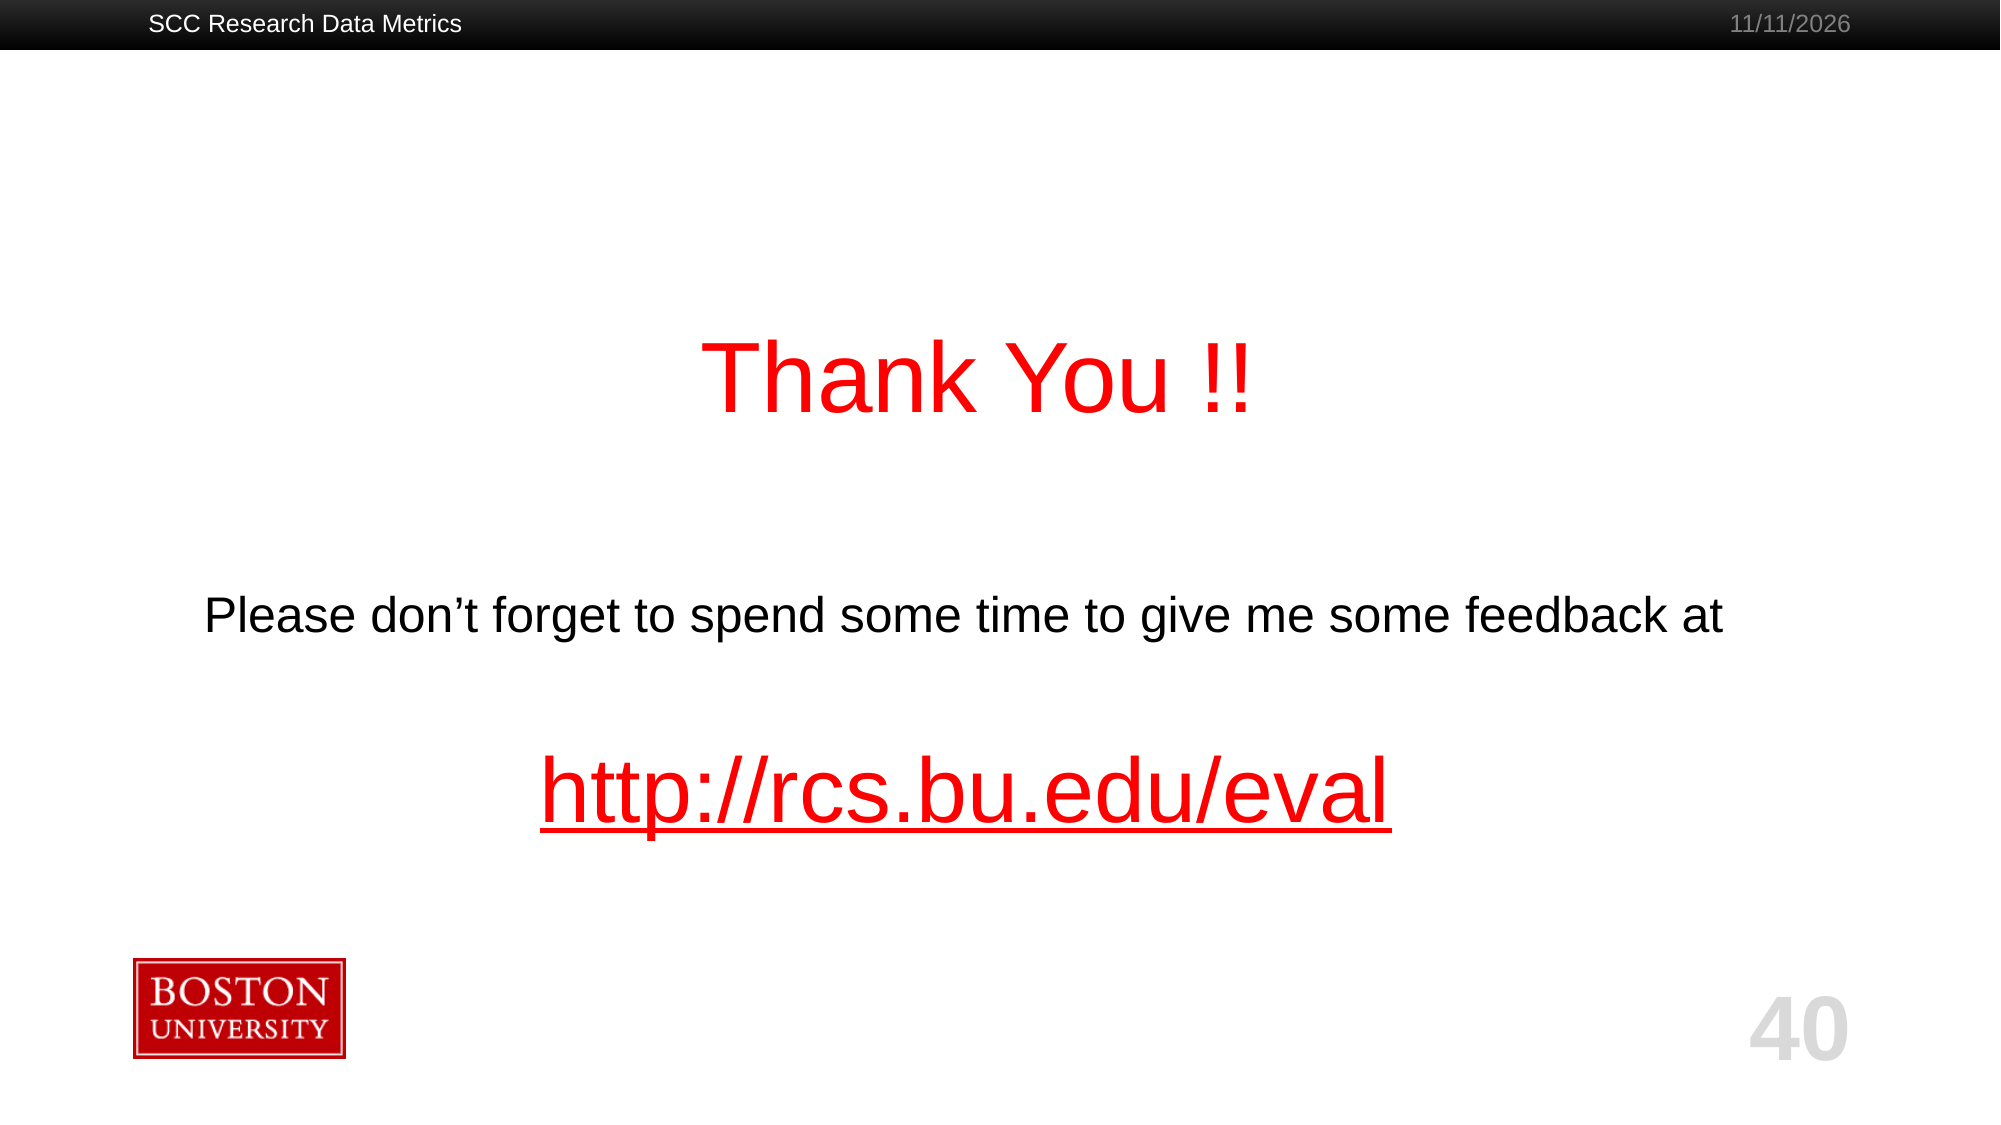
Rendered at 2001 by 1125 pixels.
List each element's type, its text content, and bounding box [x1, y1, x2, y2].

slide_number 40 [1549, 968, 1867, 1082]
list Thank You !! Please don’t forget to spend some time to give me some feedback at http://rcs.bu.edu/eval [133, 165, 1824, 938]
footer SCC Research Data Metrics [133, 0, 1251, 51]
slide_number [1449, 0, 1867, 51]
picture [133, 958, 346, 1059]
